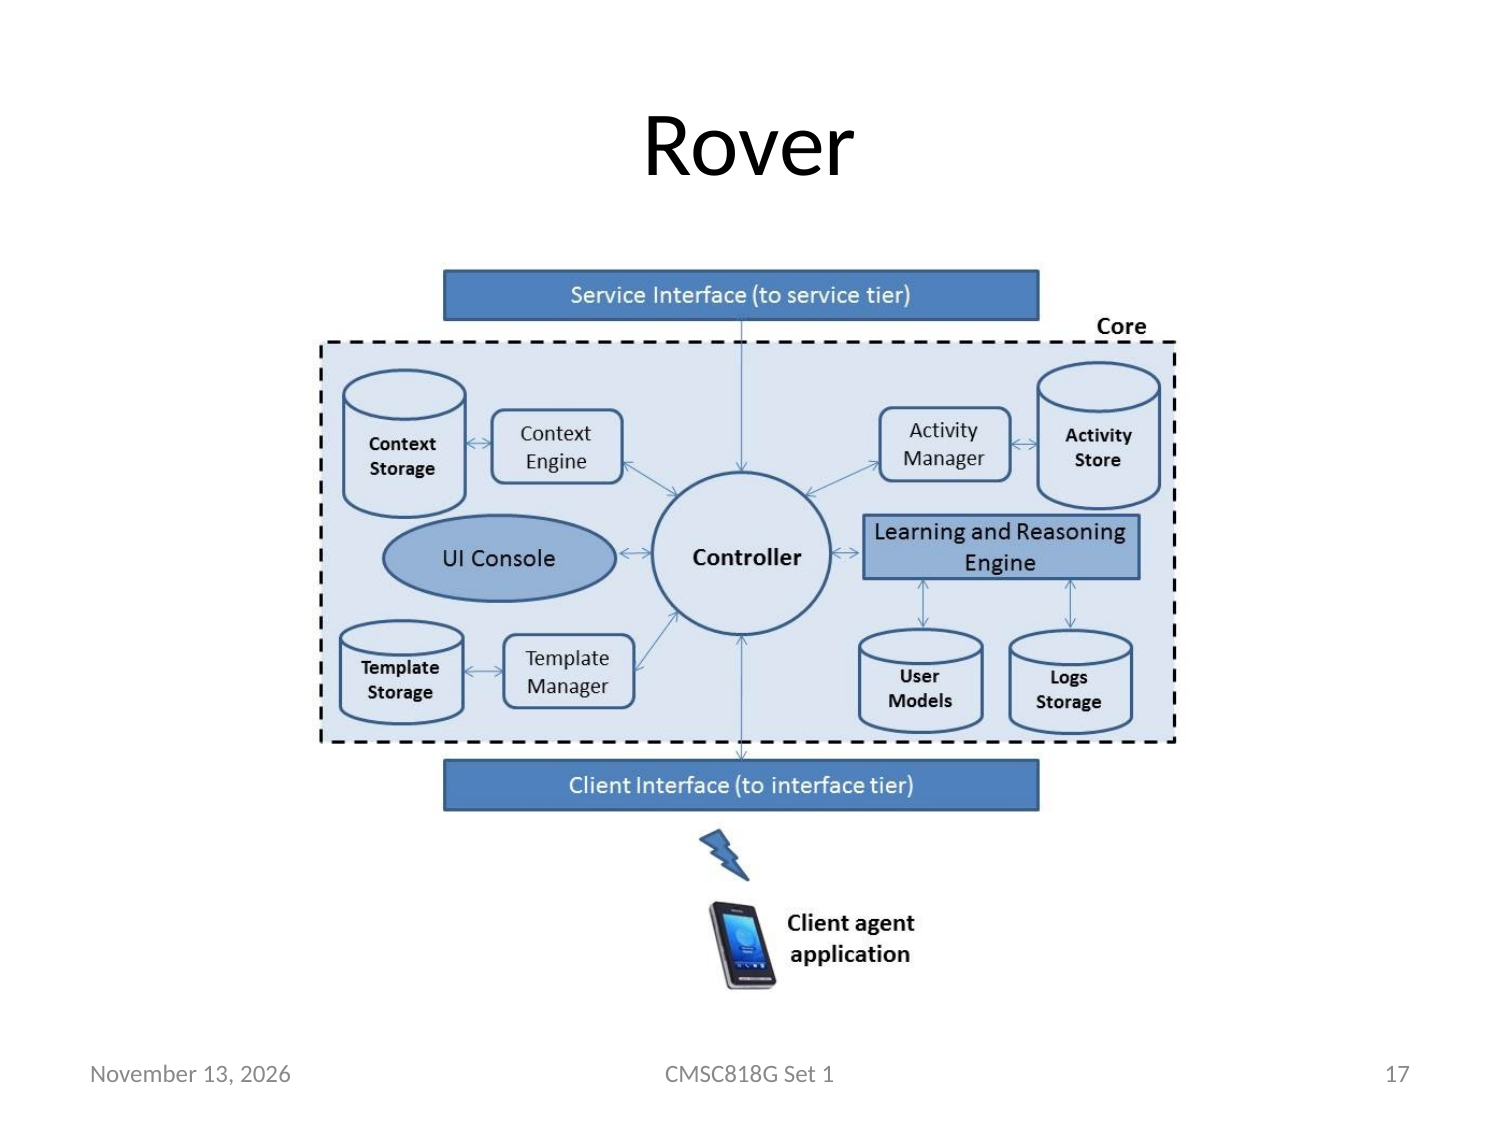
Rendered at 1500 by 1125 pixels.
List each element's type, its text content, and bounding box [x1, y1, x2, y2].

slide_number 17 [1074, 1042, 1425, 1103]
footer CMSC818G Set 1 [512, 1042, 988, 1103]
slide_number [75, 1042, 425, 1103]
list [312, 262, 1188, 1005]
title Rover [75, 45, 1425, 233]
